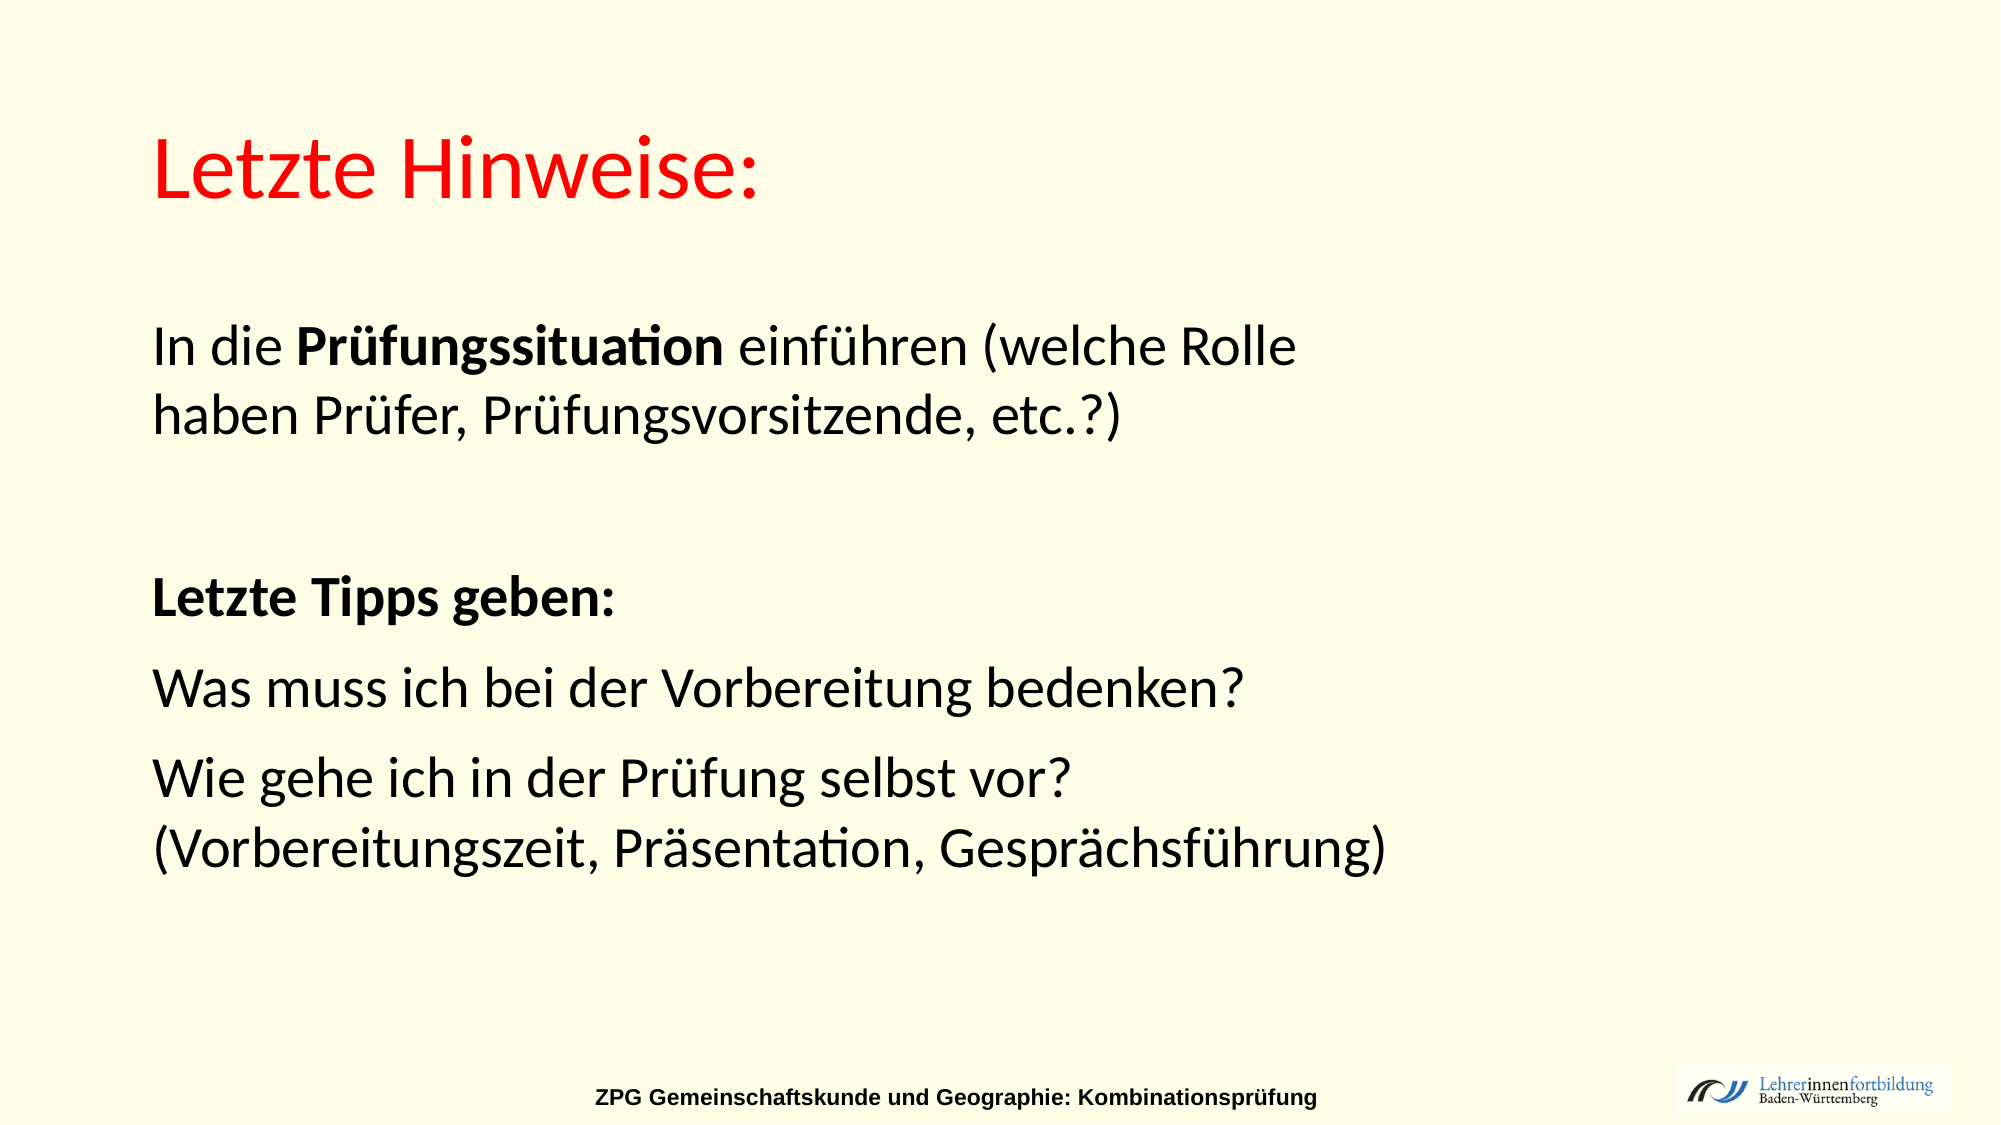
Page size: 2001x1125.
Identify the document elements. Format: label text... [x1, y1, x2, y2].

text_box Letzte Hinweise: [137, 59, 1863, 278]
text_box In die Prüfungssituation einführen (welche Rolle haben Prüfer, Prüfungsvorsitzende, etc.?) Letzte Tipps geben: Was muss ich bei der Vorbereitung bedenken? Wie gehe ich in der Prüfung selbst vor? (Vorbereitungszeit, Präsentation, Gesprächsführung) [137, 299, 1444, 1014]
picture [1676, 1062, 1953, 1116]
